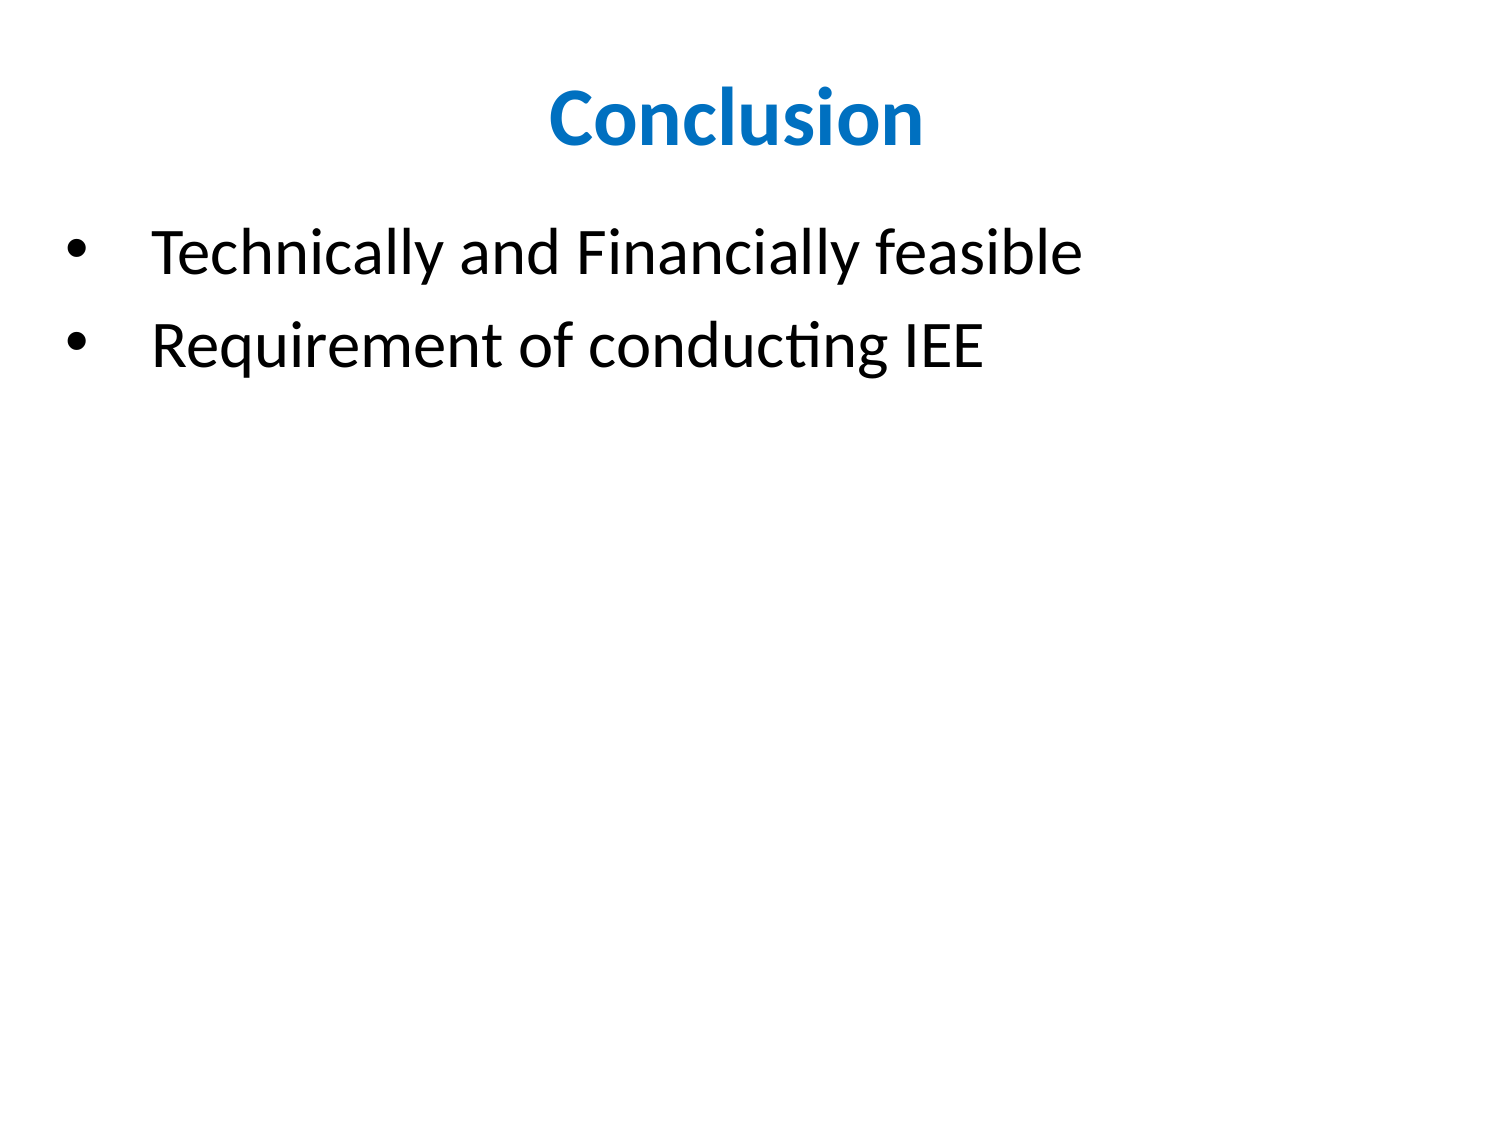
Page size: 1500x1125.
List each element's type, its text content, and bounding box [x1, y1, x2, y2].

title Conclusion [62, 50, 1413, 175]
list Technically and Financially feasible Requirement of conducting IEE [50, 200, 1500, 850]
